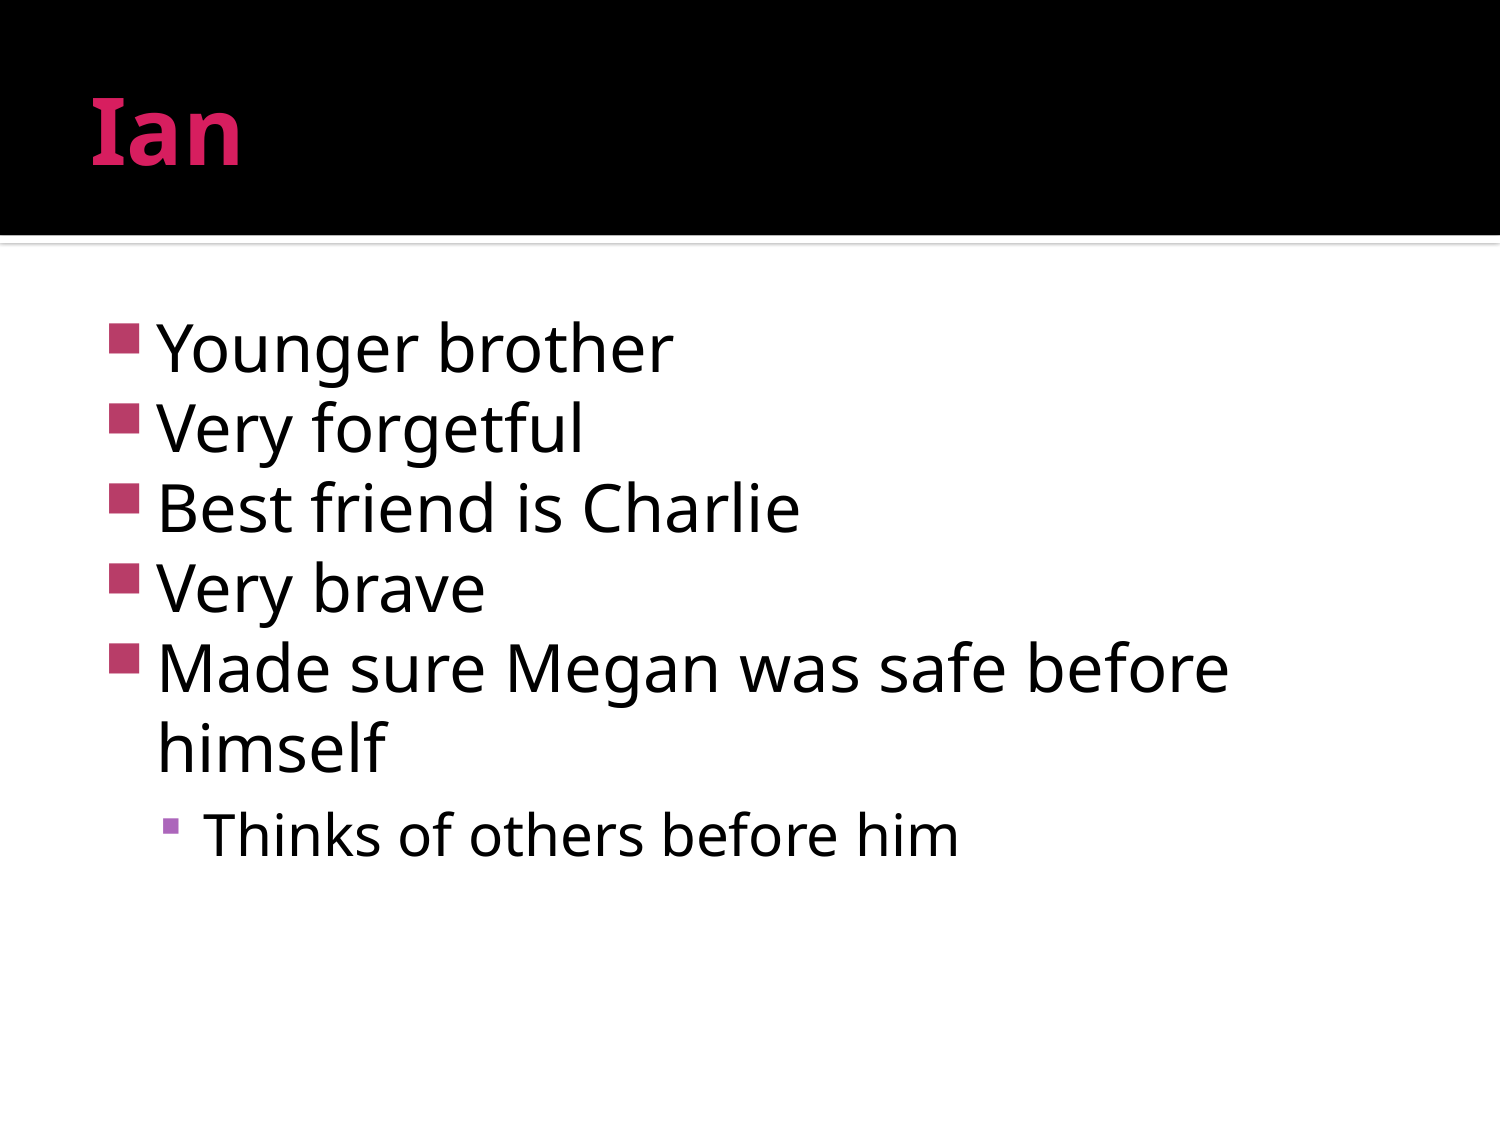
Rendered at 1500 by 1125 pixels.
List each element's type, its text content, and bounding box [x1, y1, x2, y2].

title Ian [75, 25, 1425, 231]
list Younger brother Very forgetful Best friend is Charlie Very brave Made sure Megan was safe before himself Thinks of others before him [75, 291, 1425, 1050]
